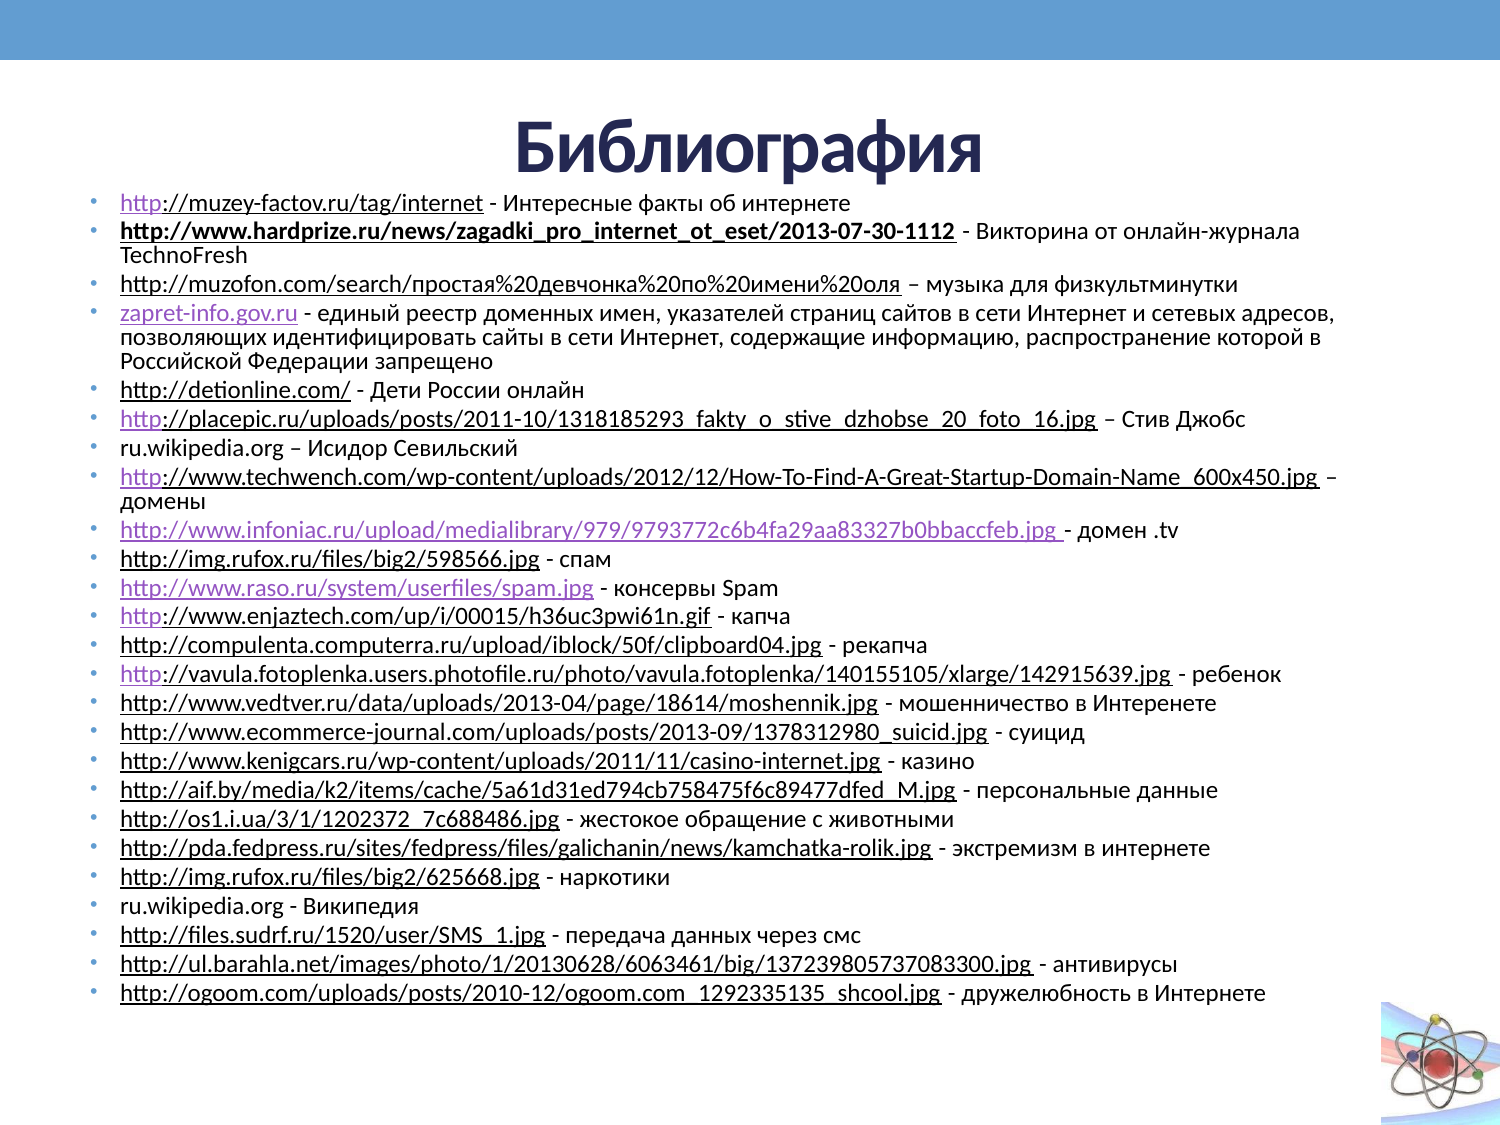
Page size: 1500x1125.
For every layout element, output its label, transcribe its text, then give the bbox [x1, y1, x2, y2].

picture [1381, 1002, 1500, 1125]
list http://muzey-factov.ru/tag/internet - Интересные факты об интернете http://www.hardprize.ru/news/zagadki_pro_internet_ot_eset/2013-07-30-1112 - Викторина от онлайн-журнала TechnoFresh http://muzofon.com/search/простая%20девчонка%20по%20имени%20оля – музыка для физкультминутки zapret-info.gov.ru - единый реестр доменных имен, указателей страниц сайтов в сети Интернет и сетевых адресов, позволяющих идентифицировать сайты в сети Интернет, содержащие информацию, распространение которой в Российской Федерации запрещено http://detionline.com/ - Дети России онлайн http://placepic.ru/uploads/posts/2011-10/1318185293_fakty_o_stive_dzhobse_20_foto_16.jpg – Стив Джобс ru.wikipedia.org – Исидор Севильский http://www.techwench.com/wp-content/uploads/2012/12/How-To-Find-A-Great-Startup-Domain-Name_600x450.jpg – домены http://www.infoniac.ru/upload/medialibrary/979/9793772c6b4fa29aa83327b0bbaccfeb.jpg - домен .tv http://img.rufox.ru/files/big2/598566.jpg - спам http://www.raso.ru/system/userfiles/spam.jpg - консервы Spam http://www.enjaztech.com/up/i/00015/h36uc3pwi61n.gif - капча http://compulenta.computerra.ru/upload/iblock/50f/clipboard04.jpg - рекапча http://vavula.fotoplenka.users.photofile.ru/photo/vavula.fotoplenka/140155105/xlarge/142915639.jpg - ребенок http://www.vedtver.ru/data/uploads/2013-04/page/18614/moshennik.jpg - мошенничество в Интеренете http://www.ecommerce-journal.com/uploads/posts/2013-09/1378312980_suicid.jpg - суицид http://www.kenigcars.ru/wp-content/uploads/2011/11/casino-internet.jpg - казино http://aif.by/media/k2/items/cache/5a61d31ed794cb758475f6c89477dfed_M.jpg - персональные данные http://os1.i.ua/3/1/1202372_7c688486.jpg - жестокое обращение с животными http://pda.fedpress.ru/sites/fedpress/files/galichanin/news/kamchatka-rolik.jpg - экстремизм в интернете http://img.rufox.ru/files/big2/625668.jpg - наркотики ru.wikipedia.org - Википедия http://files.sudrf.ru/1520/user/SMS_1.jpg - передача данных через смс http://ul.barahla.net/images/photo/1/20130628/6063461/big/137239805737083300.jpg - антивирусы http://ogoom.com/uploads/posts/2010-12/ogoom.com_1292335135_shcool.jpg - дружелюбность в Интернете [75, 184, 1425, 1100]
title Библиография [75, 87, 1425, 184]
